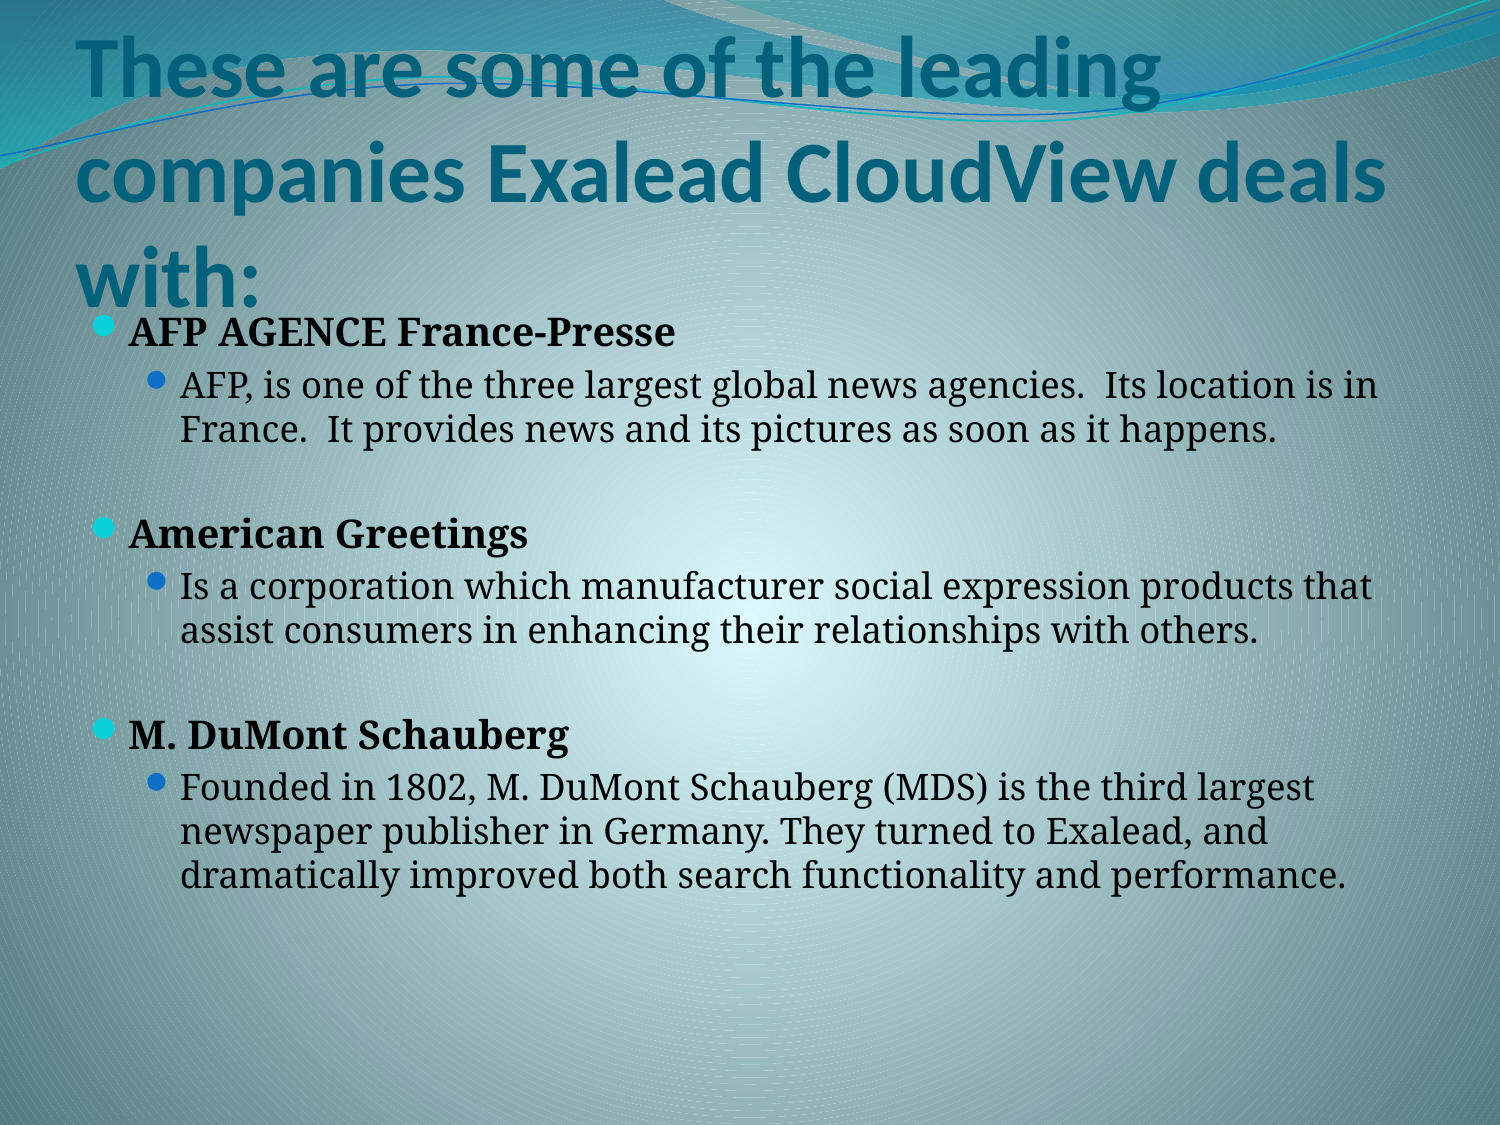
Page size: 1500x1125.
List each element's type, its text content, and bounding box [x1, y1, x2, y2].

title These are some of the leading companies Exalead CloudView deals with: [75, 0, 1425, 299]
list AFP AGENCE France-Presse AFP, is one of the three largest global news agencies. Its location is in France. It provides news and its pictures as soon as it happens. American Greetings Is a corporation which manufacturer social expression products that assist consumers in enhancing their relationships with others. M. DuMont Schauberg Founded in 1802, M. DuMont Schauberg (MDS) is the third largest newspaper publisher in Germany. They turned to Exalead, and dramatically improved both search functionality and performance. [75, 299, 1425, 1100]
